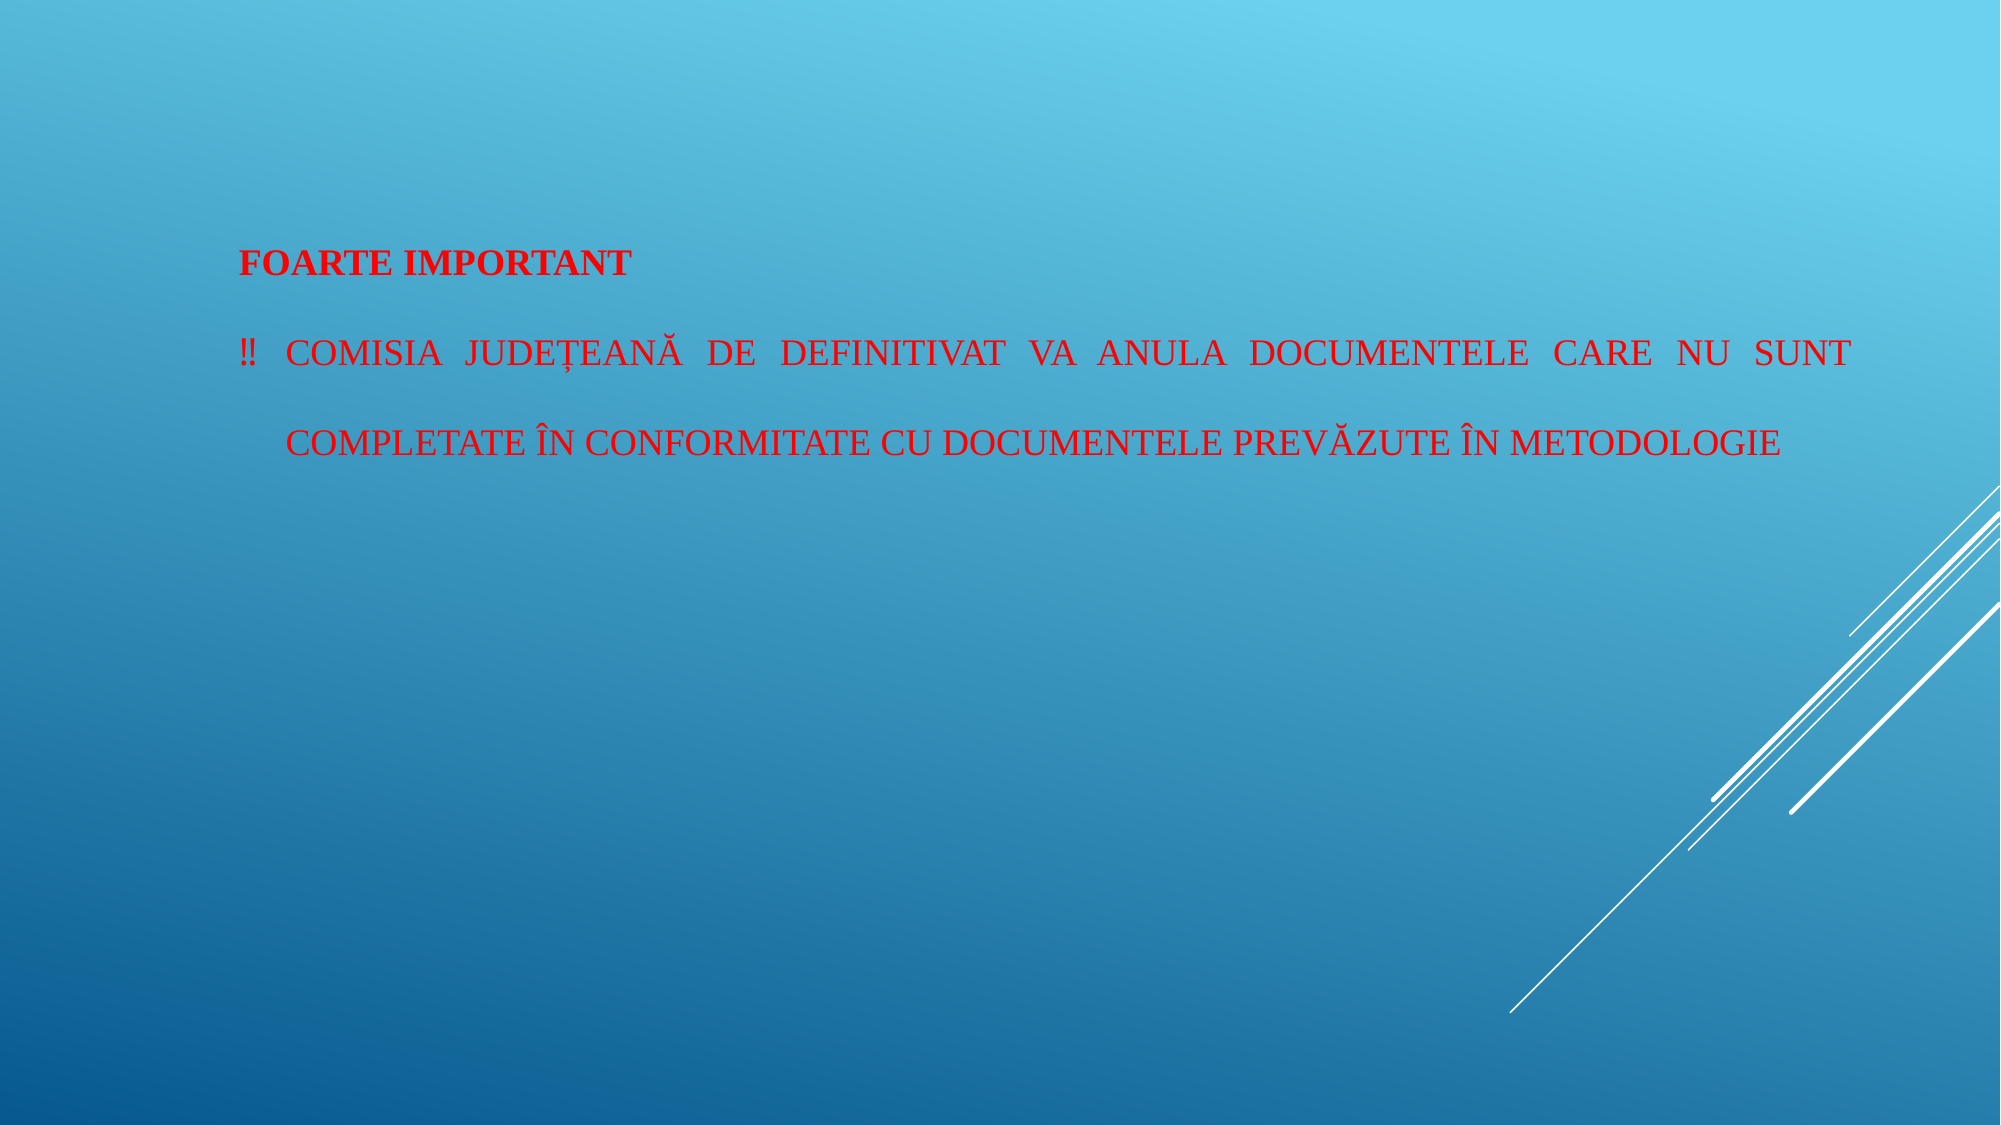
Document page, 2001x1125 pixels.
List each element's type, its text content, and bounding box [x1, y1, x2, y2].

text_box FOARTE IMPORTANT COMISIA JUDEȚEANĂ DE DEFINITIVAT VA ANULA DOCUMENTELE CARE NU SUNT COMPLETATE ÎN CONFORMITATE CU DOCUMENTELE PREVĂZUTE ÎN METODOLOGIE [223, 185, 1867, 606]
